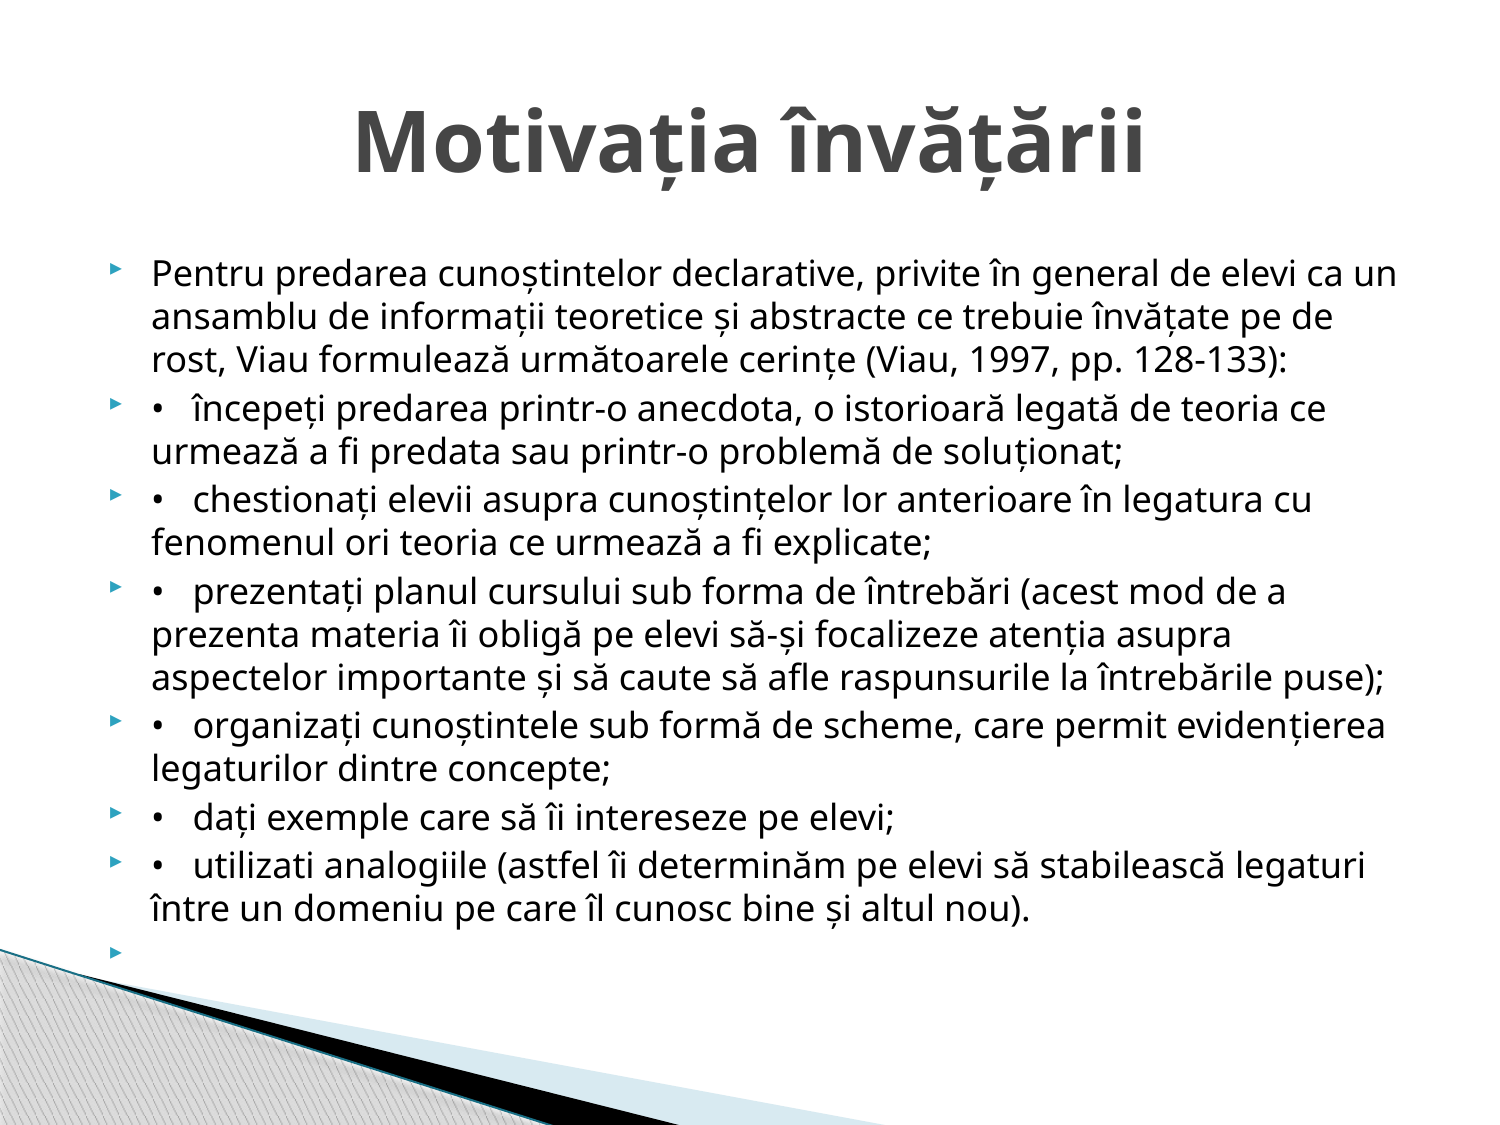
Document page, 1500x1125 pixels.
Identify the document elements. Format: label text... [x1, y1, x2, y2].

list Pentru predarea cunoștintelor declarative, privite în general de elevi ca un ansamblu de informații teoretice și abstracte ce trebuie învățate pe de rost, Viau formulează următoarele cerințe (Viau, 1997, pp. 128-133): • începeți predarea printr-o anecdota, o istorioară legată de teoria ce urmează a fi predata sau printr-o problemă de soluționat; • chestionați elevii asupra cunoștințelor lor anterioare în legatura cu fenomenul ori teoria ce urmează a fi explicate; • prezentați planul cursului sub forma de întrebări (acest mod de a prezenta materia îi obligă pe elevi să-și focalizeze atenția asupra aspectelor importante și să caute să afle raspunsurile la întrebările puse); • organizați cunoștintele sub formă de scheme, care permit evidențierea legaturilor dintre concepte; • dați exemple care să îi intereseze pe elevi; • utilizati analogiile (astfel îi determinăm pe elevi să stabilească legaturi între un domeniu pe care îl cunosc bine și altul nou). [75, 243, 1425, 986]
title Motivația învățării [75, 45, 1425, 233]
